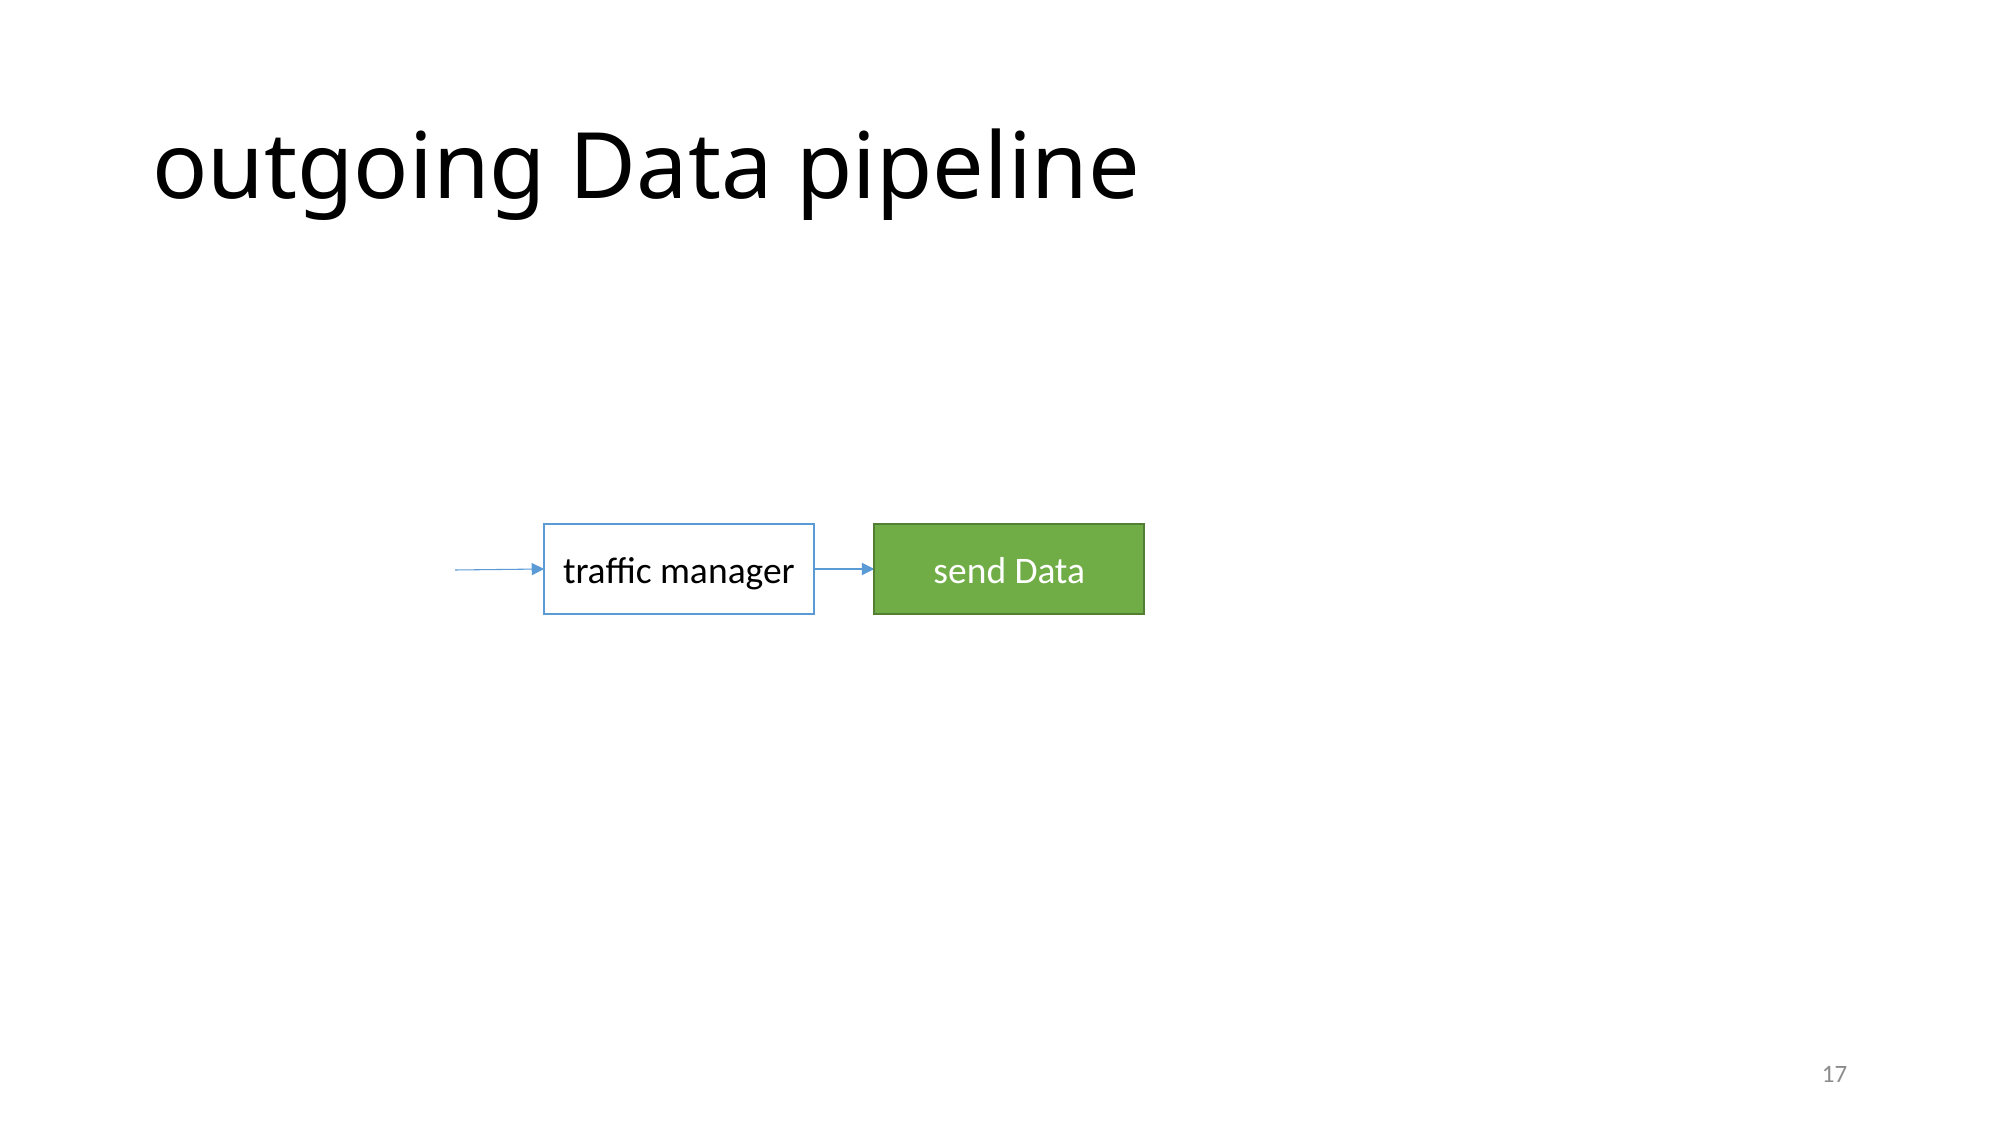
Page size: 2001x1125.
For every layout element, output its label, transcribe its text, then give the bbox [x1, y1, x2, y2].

text_box send Data [873, 523, 1145, 615]
text_box traffic manager [543, 523, 815, 615]
title outgoing Data pipeline [137, 59, 1863, 278]
slide_number 17 [1412, 1042, 1863, 1103]
